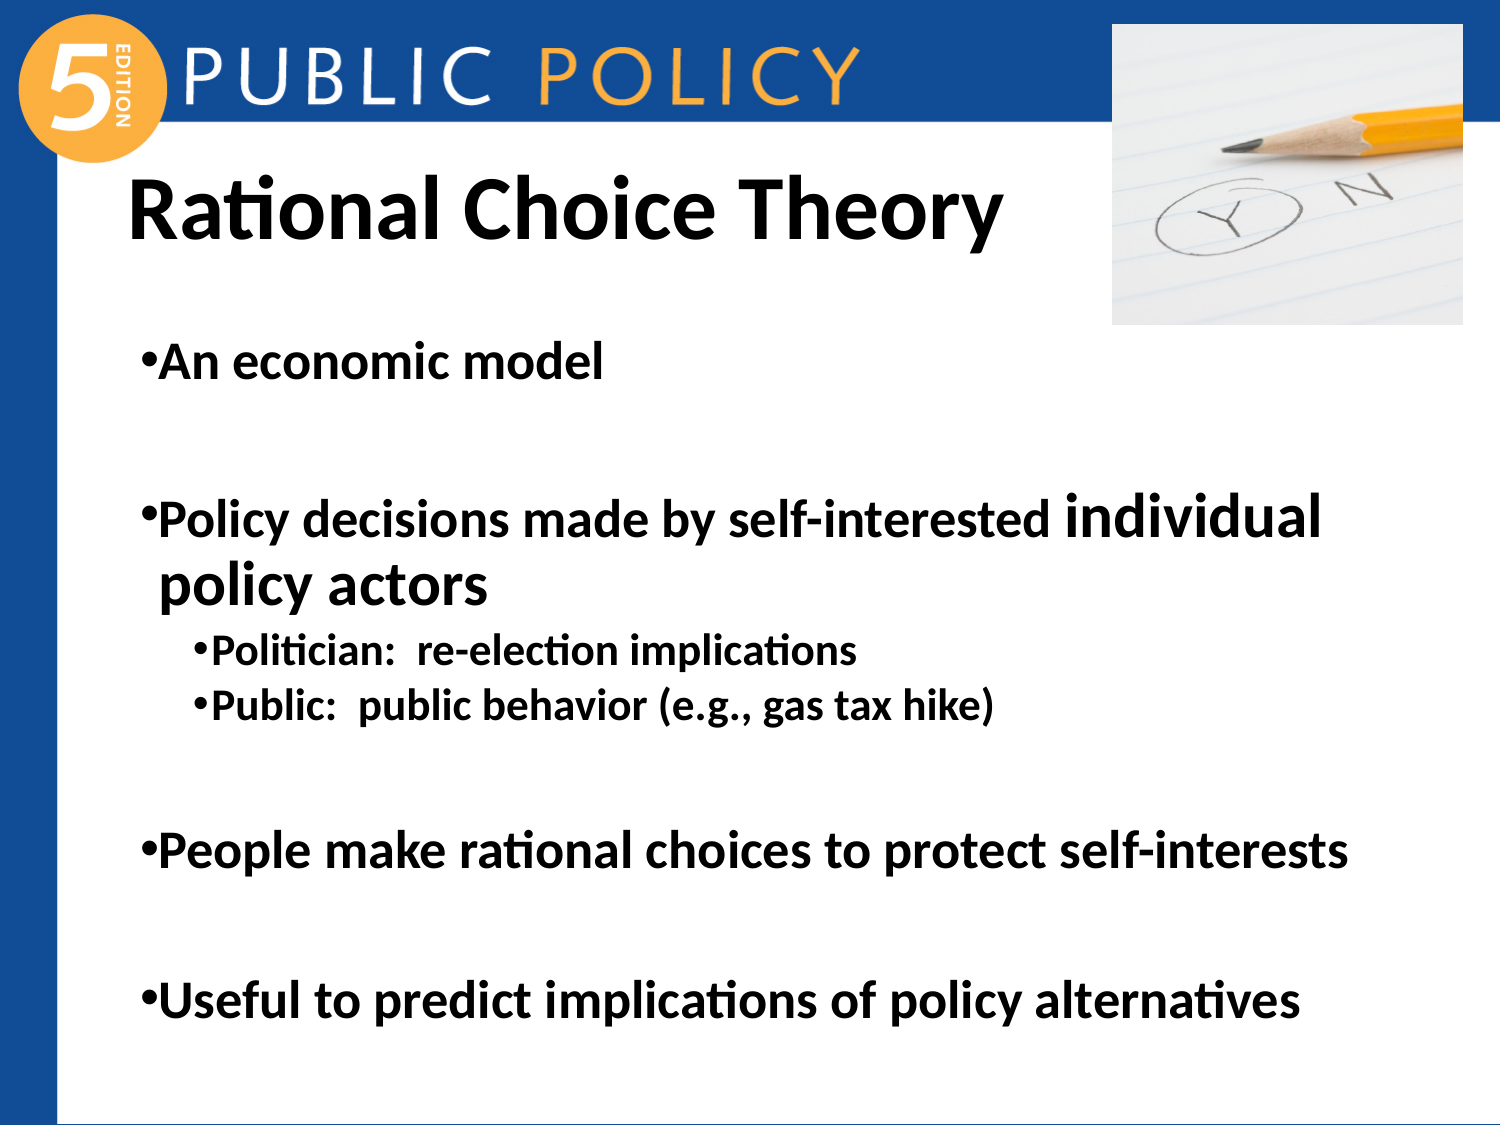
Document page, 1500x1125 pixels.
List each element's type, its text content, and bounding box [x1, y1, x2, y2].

list An economic model Policy decisions made by self-interested individual policy actors Politician: re-election implications Public: public behavior (e.g., gas tax hike) People make rational choices to protect self-interests Useful to predict implications of policy alternatives [125, 324, 1425, 1050]
title Rational Choice Theory [112, 104, 1063, 317]
picture [0, 0, 1500, 1125]
